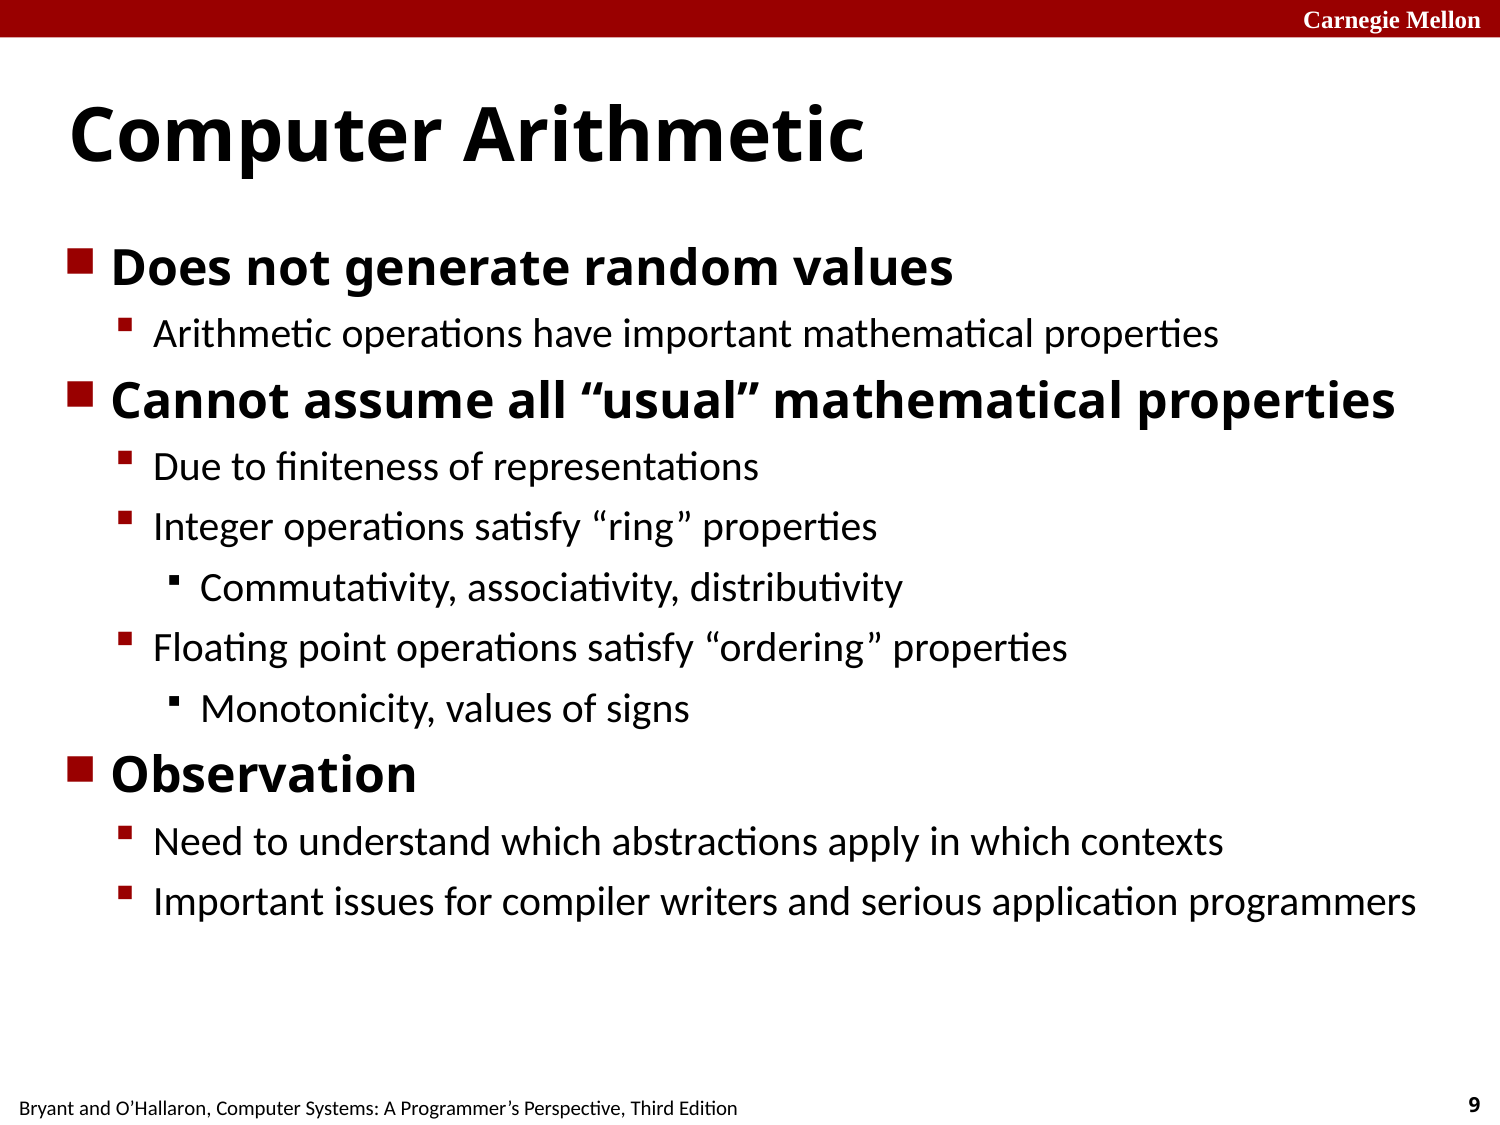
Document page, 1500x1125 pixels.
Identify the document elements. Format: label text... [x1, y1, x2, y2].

list Does not generate random values Arithmetic operations have important mathematical properties Cannot assume all “usual” mathematical properties Due to finiteness of representations Integer operations satisfy “ring” properties Commutativity, associativity, distributivity Floating point operations satisfy “ordering” properties Monotonicity, values of signs Observation Need to understand which abstractions apply in which contexts Important issues for compiler writers and serious application programmers [62, 228, 1438, 1122]
title Computer Arithmetic [62, 41, 1438, 222]
